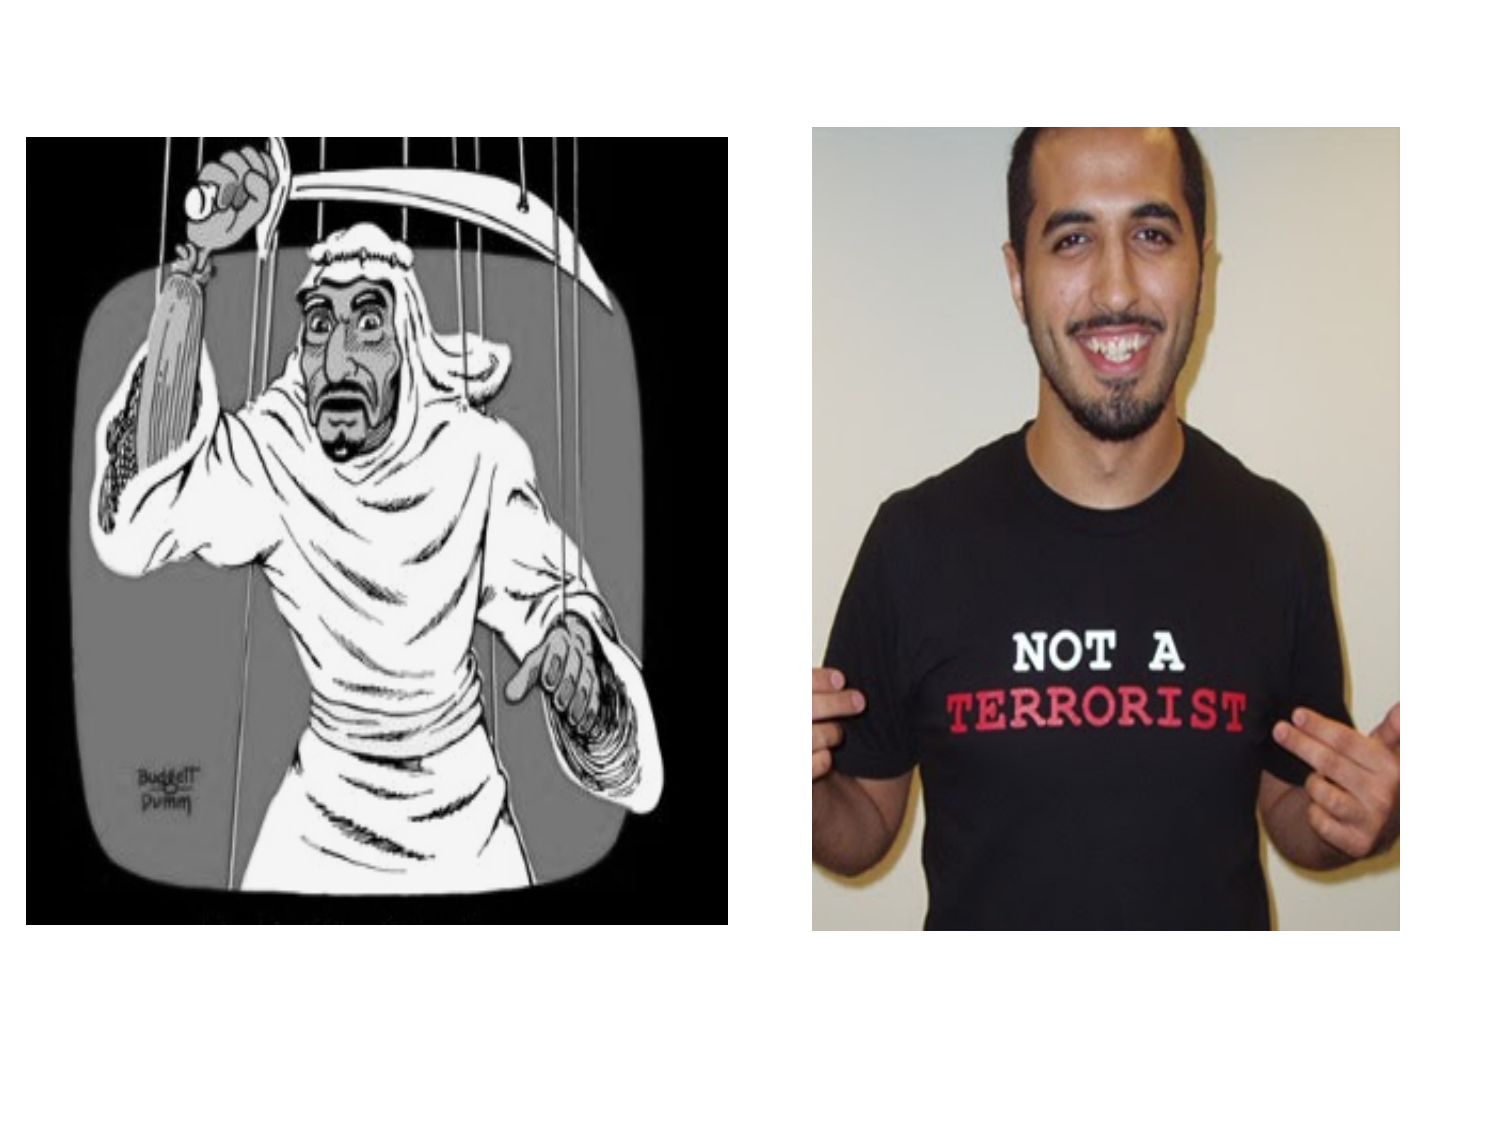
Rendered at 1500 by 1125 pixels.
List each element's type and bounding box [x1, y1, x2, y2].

picture [812, 126, 1401, 931]
picture [26, 137, 728, 926]
